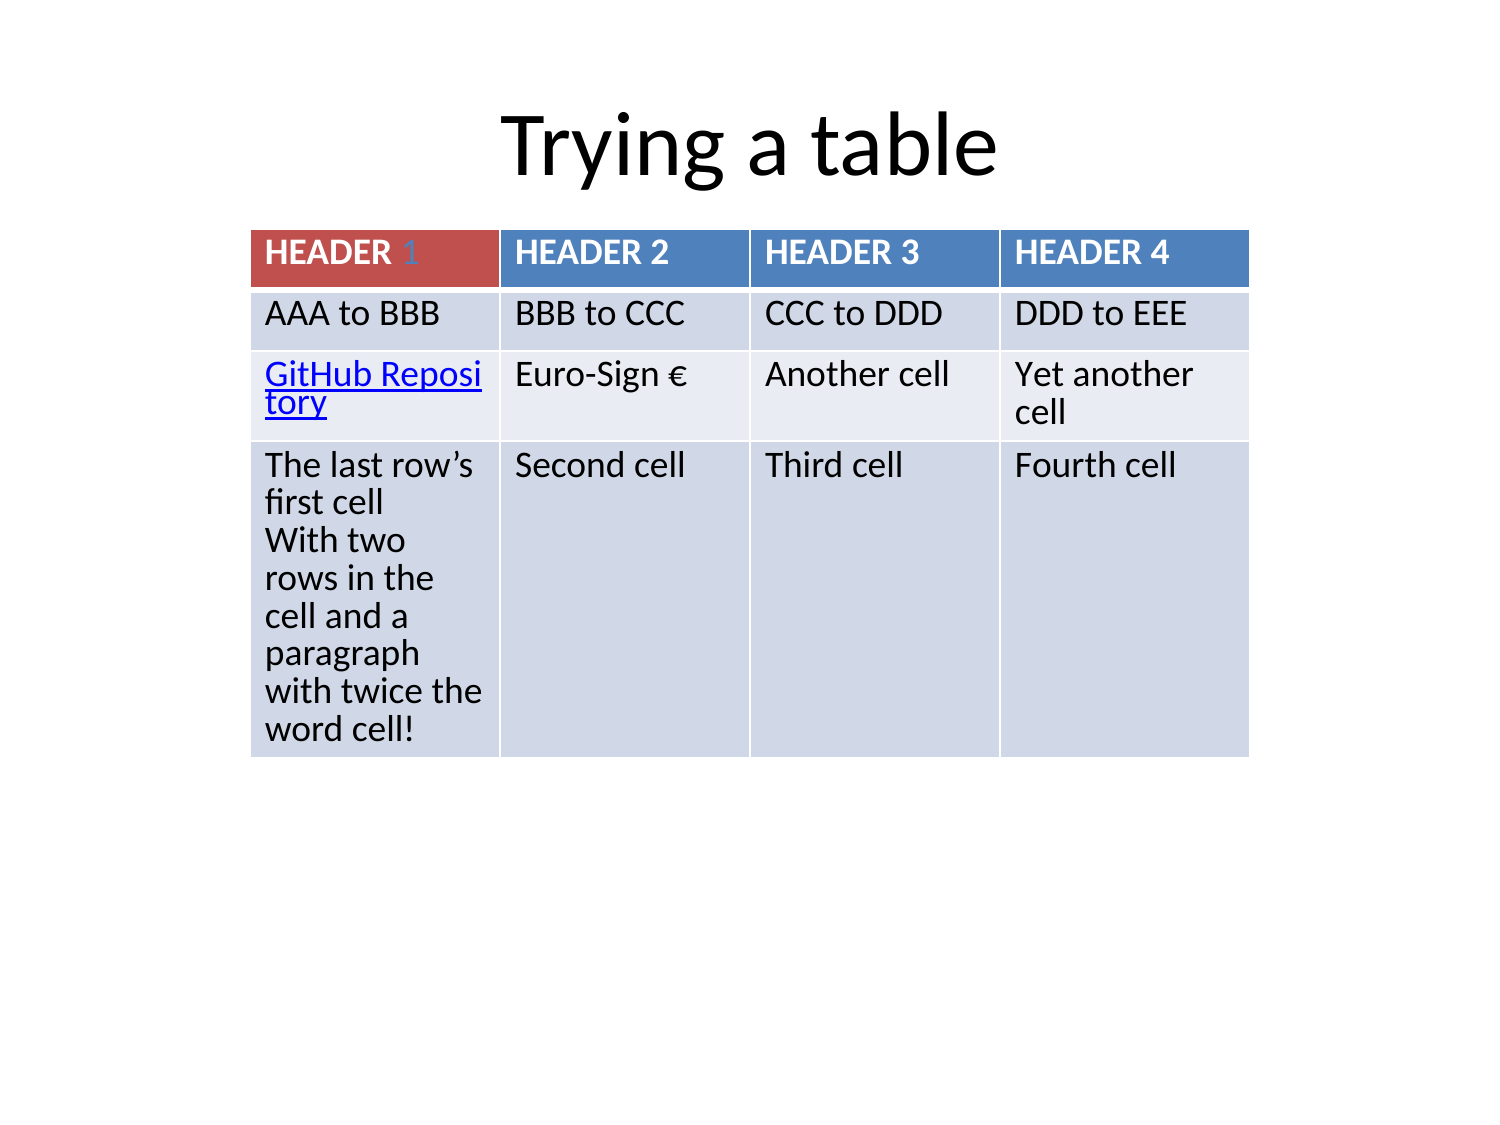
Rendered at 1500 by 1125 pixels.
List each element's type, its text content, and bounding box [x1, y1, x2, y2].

table_cell BBB to CCC [501, 293, 749, 350]
table_cell Fourth cell [1001, 442, 1249, 757]
table_cell Euro-Sign € [501, 352, 749, 440]
table_cell The last row’s first cell With two rows in the cell and a paragraph with twice the word cell! [251, 442, 499, 757]
table_cell Third cell [751, 442, 999, 757]
table_cell CCC to DDD [751, 293, 999, 350]
table_cell AAA to BBB [251, 293, 499, 350]
table_header HEADER 4 [1001, 230, 1249, 287]
table_cell Another cell [751, 352, 999, 440]
table_header HEADER 3 [751, 230, 999, 287]
title Trying a table [75, 45, 1425, 233]
table_header HEADER 1 [251, 230, 499, 287]
table_cell Yet another cell [1001, 352, 1249, 440]
table_header HEADER 2 [501, 230, 749, 287]
table_cell DDD to EEE [1001, 293, 1249, 350]
table_cell GitHub Repository [251, 352, 499, 440]
table_cell Second cell [501, 442, 749, 757]
